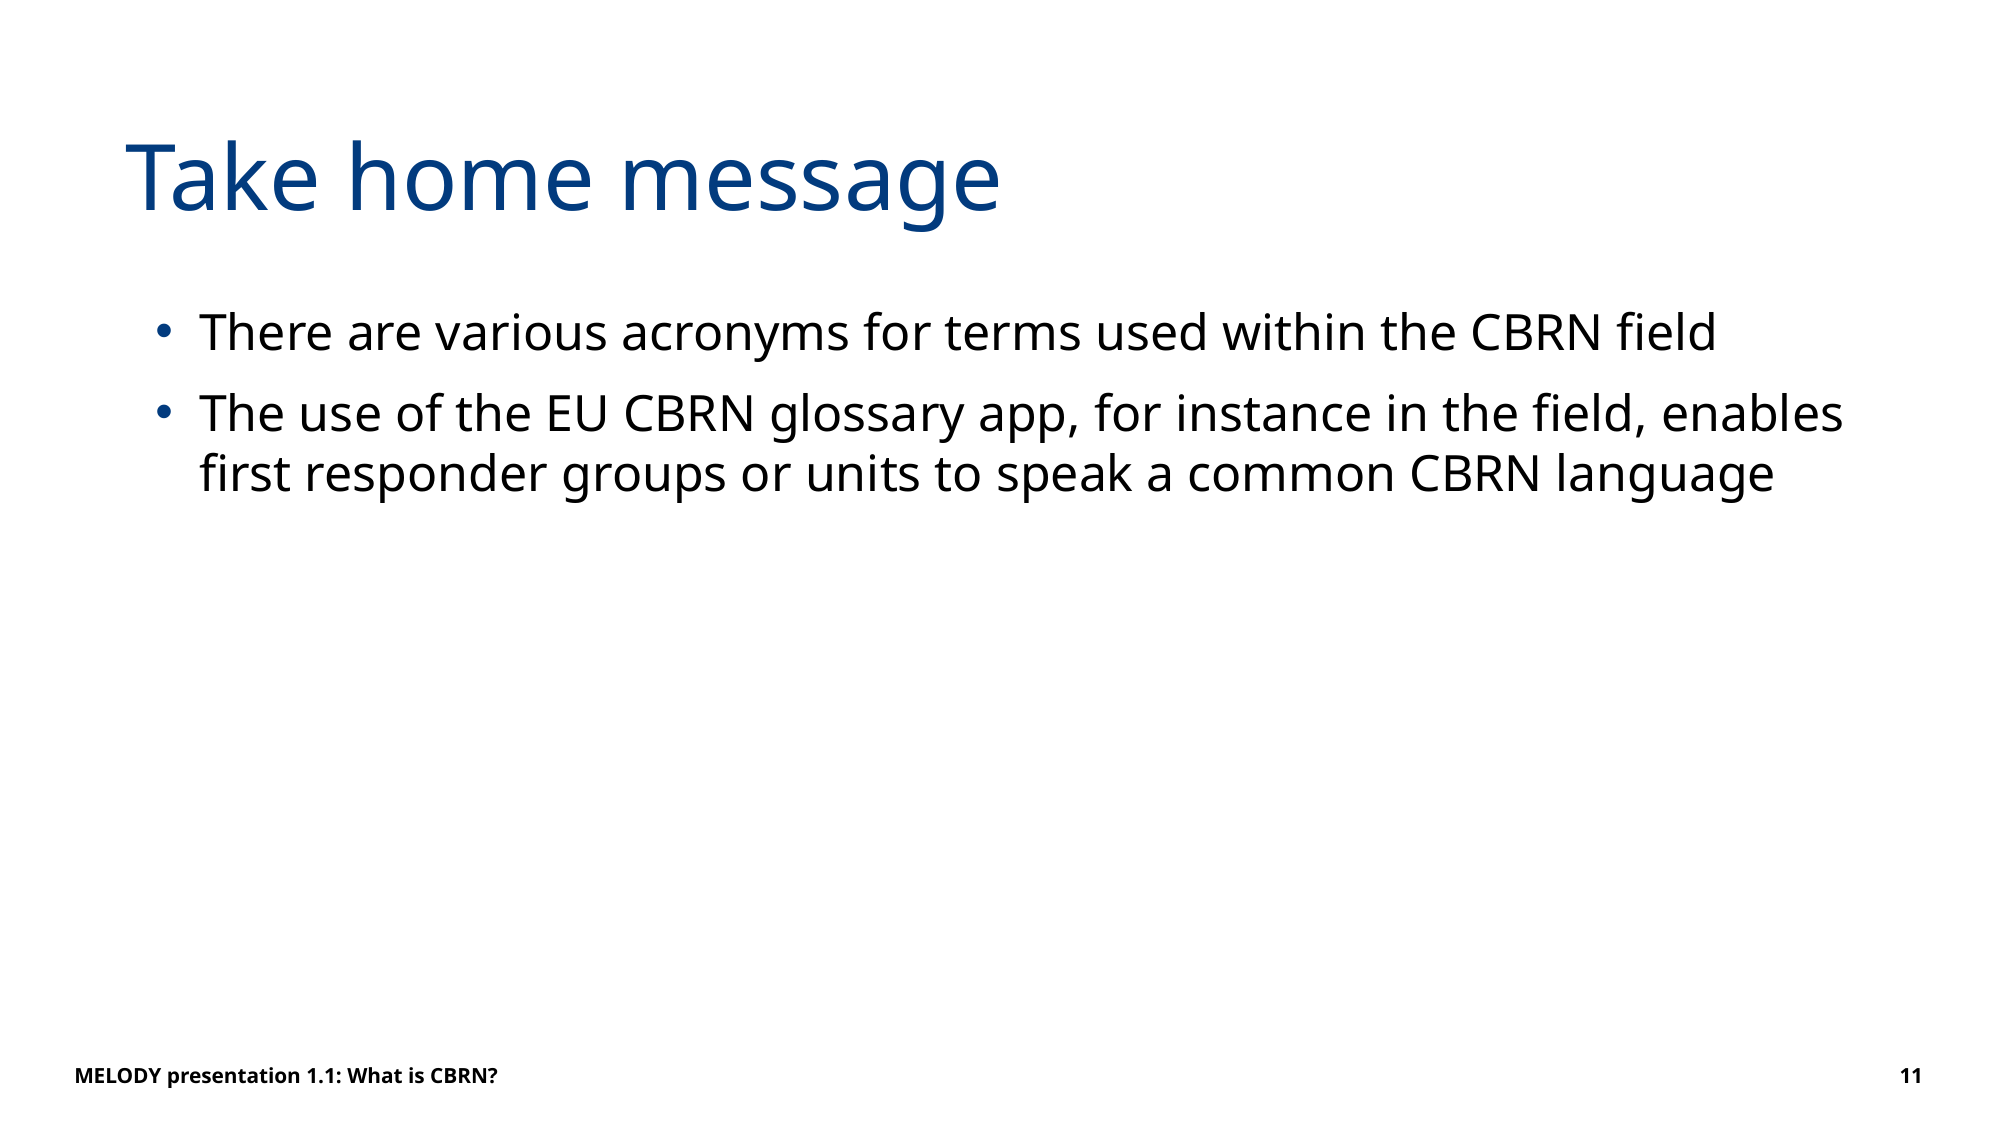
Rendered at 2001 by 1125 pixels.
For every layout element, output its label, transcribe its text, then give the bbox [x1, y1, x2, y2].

title Take home message [125, 131, 1875, 292]
list There are various acronyms for terms used within the CBRN field The use of the EU CBRN glossary app, for instance in the field, enables first responder groups or units to speak a common CBRN language [125, 292, 1958, 999]
footer MELODY presentation 1.1: What is CBRN? [74, 1062, 1842, 1088]
slide_number 11 [1473, 1062, 1924, 1101]
